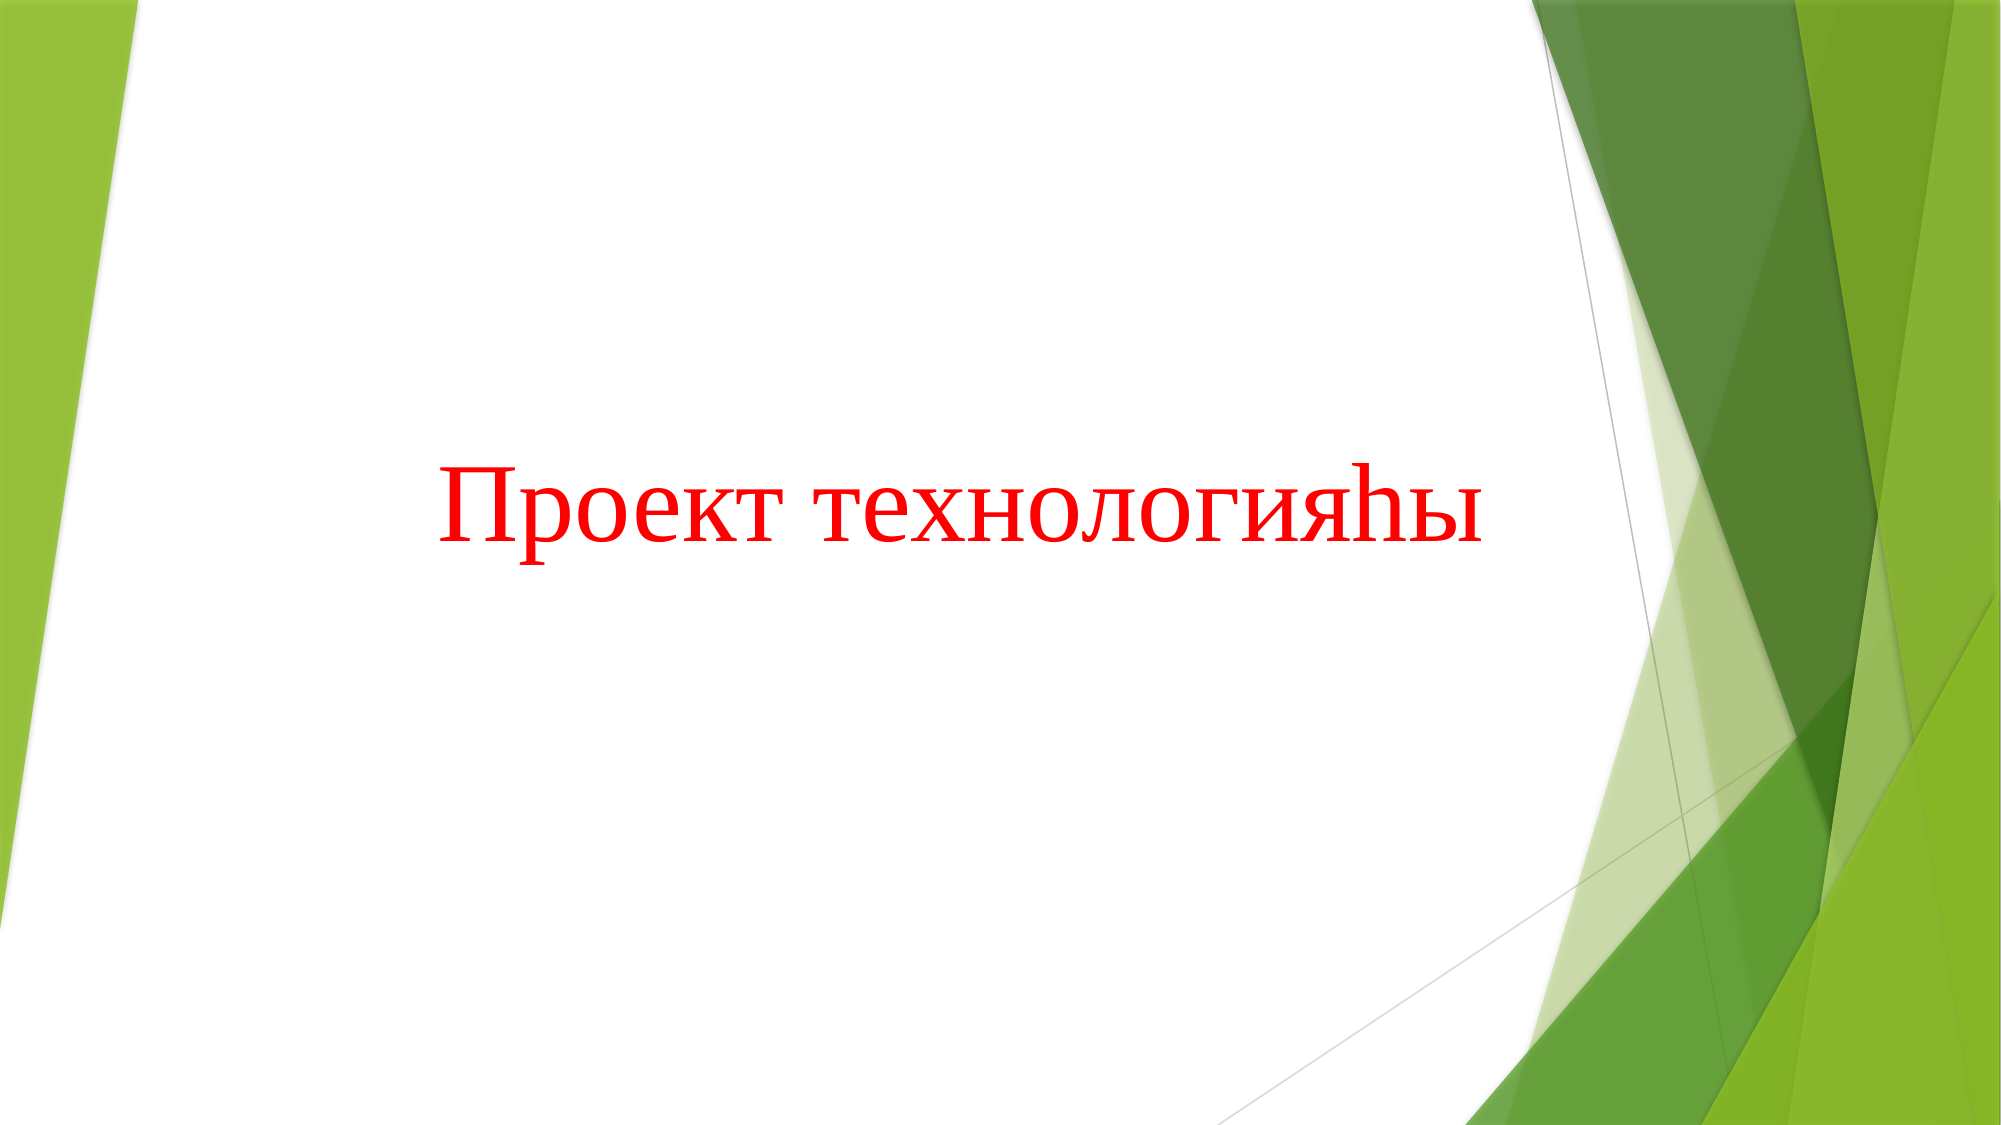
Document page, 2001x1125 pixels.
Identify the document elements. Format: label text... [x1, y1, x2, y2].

title Проект технологияһы [247, 300, 1500, 571]
